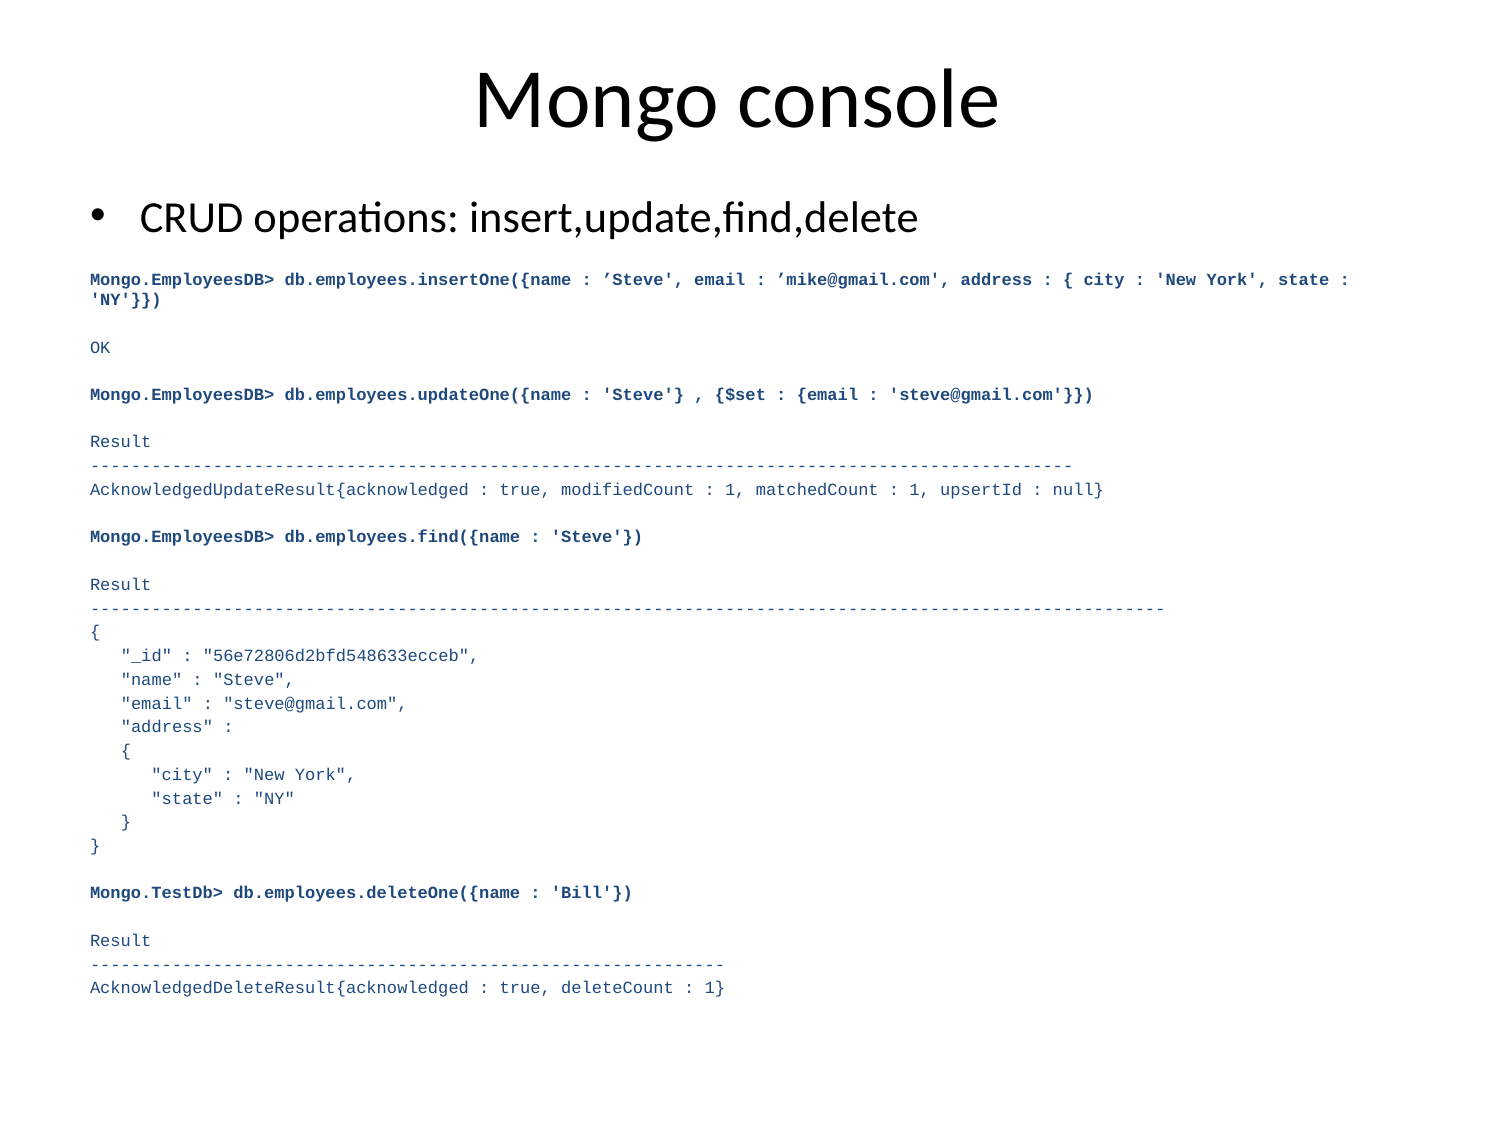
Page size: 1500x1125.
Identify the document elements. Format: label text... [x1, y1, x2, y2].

list CRUD operations: insert,update,find,delete Mongo.EmployeesDB> db.employees.insertOne({name : ’Steve', email : ’mike@gmail.com', address : { city : 'New York', state : 'NY'}}) OK Mongo.EmployeesDB> db.employees.updateOne({name : 'Steve'} , {$set : {email : 'steve@gmail.com'}}) Result ------------------------------------------------------------------------------------------------ AcknowledgedUpdateResult{acknowledged : true, modifiedCount : 1, matchedCount : 1, upsertId : null} Mongo.EmployeesDB> db.employees.find({name : 'Steve'}) Result --------------------------------------------------------------------------------------------------------- { "_id" : "56e72806d2bfd548633ecceb", "name" : "Steve", "email" : "steve@gmail.com", "address" : { "city" : "New York", "state" : "NY" } } Mongo.TestDb> db.employees.deleteOne({name : 'Bill'}) Result -------------------------------------------------------------- AcknowledgedDeleteResult{acknowledged : true, deleteCount : 1} [75, 180, 1425, 1005]
title Mongo console [75, 35, 1425, 153]
